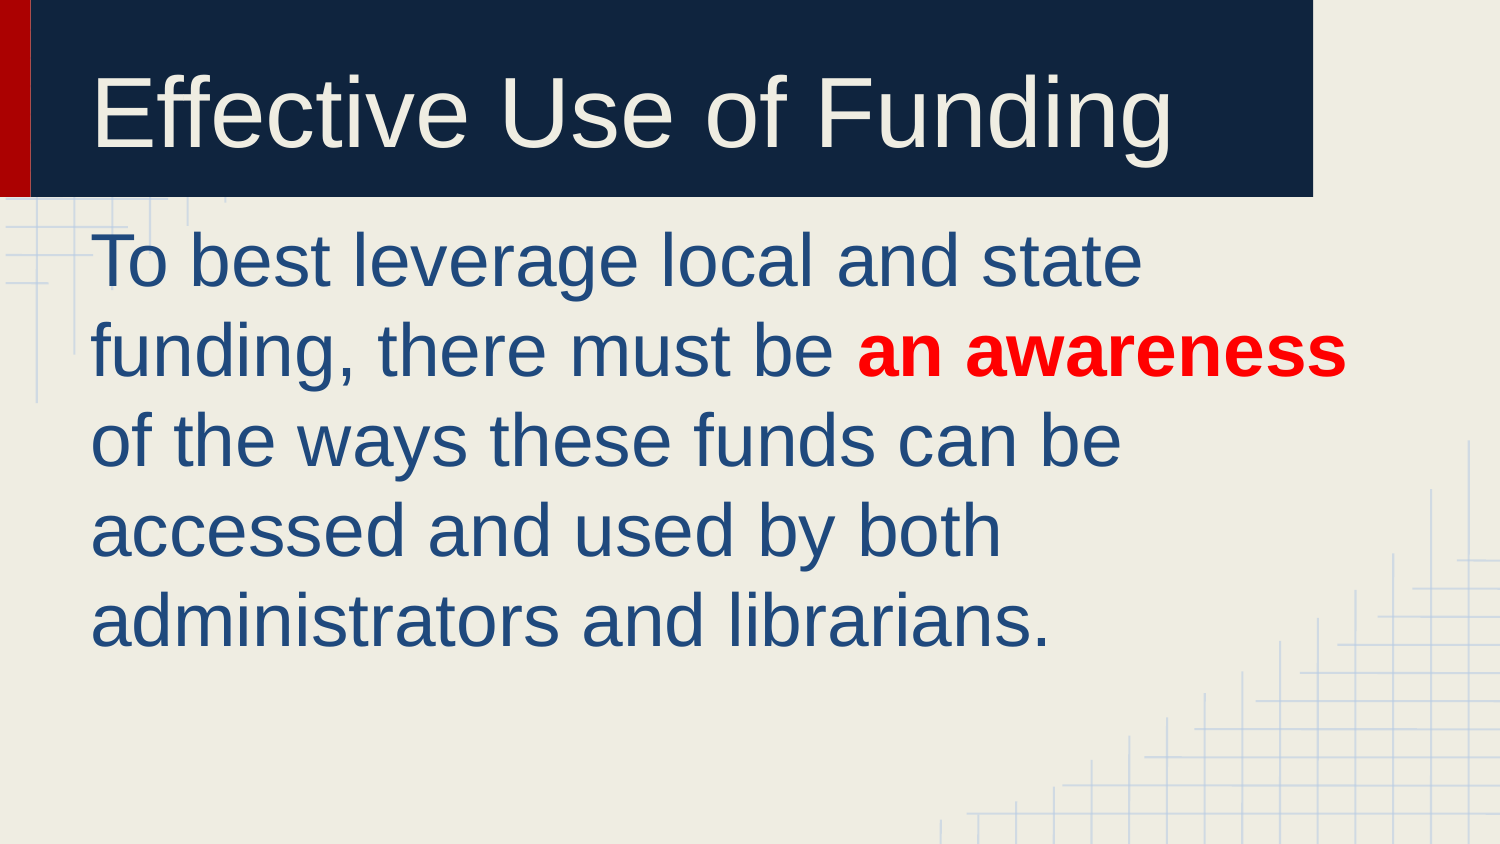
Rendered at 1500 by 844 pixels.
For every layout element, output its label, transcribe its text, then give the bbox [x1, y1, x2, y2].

title Effective Use of Funding [75, 16, 1276, 183]
list To best leverage local and state funding, there must be an awareness of the ways these funds can be accessed and used by both administrators and librarians. [75, 196, 1425, 564]
